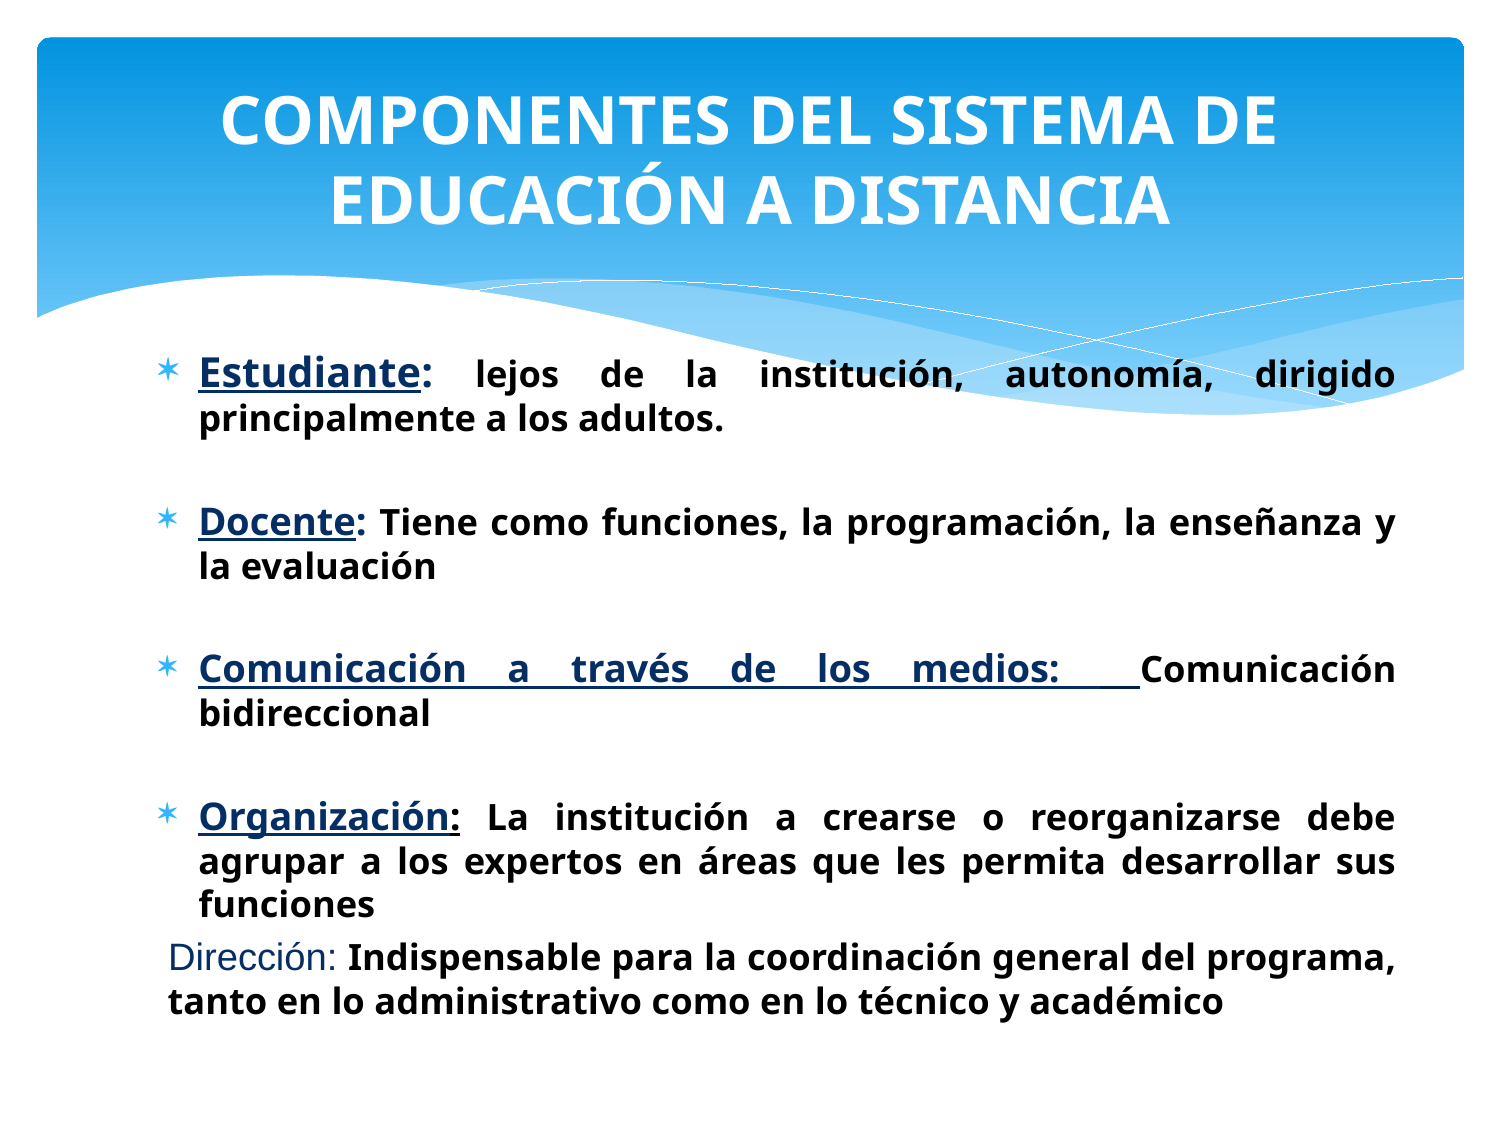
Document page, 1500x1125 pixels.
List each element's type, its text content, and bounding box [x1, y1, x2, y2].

title COMPONENTES DEL SISTEMA DE EDUCACIÓN A DISTANCIA [75, 55, 1425, 261]
list Estudiante: lejos de la institución, autonomía, dirigido principalmente a los adultos. Docente: Tiene como funciones, la programación, la enseñanza y la evaluación Comunicación a través de los medios: Comunicación bidireccional Organización: La institución a crearse o reorganizarse debe agrupar a los expertos en áreas que les permita desarrollar sus funciones Dirección: Indispensable para la coordinación general del programa, tanto en lo administrativo como en lo técnico y académico [143, 338, 1412, 1071]
